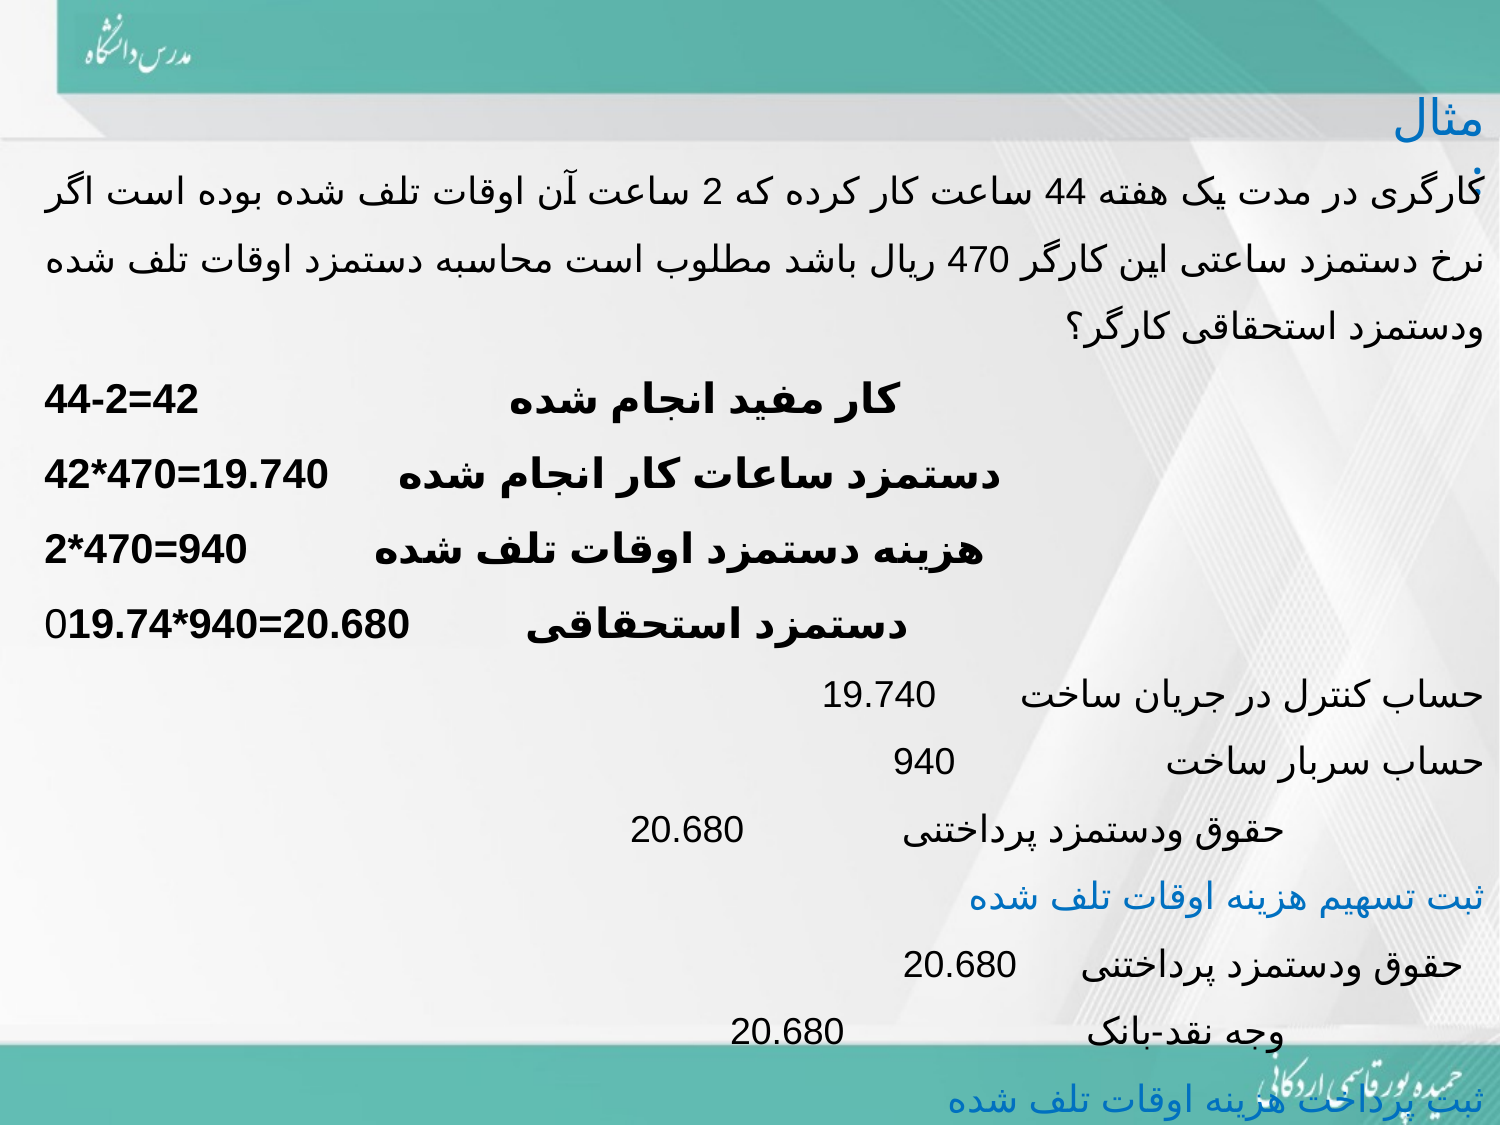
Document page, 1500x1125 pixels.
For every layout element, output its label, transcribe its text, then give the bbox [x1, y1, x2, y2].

picture [0, 0, 1500, 1125]
text_box مثال: [1364, 78, 1500, 137]
text_box کارگری در مدت یک هفته 44 ساعت کار کرده که 2 ساعت آن اوقات تلف شده بوده است اگر نرخ دستمزد ساعتی این کارگر 470 ریال باشد مطلوب است محاسبه دستمزد اوقات تلف شده ودستمزد استحقاقی کارگر؟ کار مفید انجام شده 42=2-44 دستمزد ساعات کار انجام شده 19.740=470*42 هزینه دستمزد اوقات تلف شده 940=470*2 دستمزد استحقاقی 20.680=940*19.740 حساب کنترل در جریان ساخت 19.740 حساب سربار ساخت 940 حقوق ودستمزد پرداختنی 20.680 ثبت تسهیم هزینه اوقات تلف شده حقوق ودستمزد پرداختنی 20.680 وجه نقد-بانک 20.680 ثبت پرداخت هزینه اوقات تلف شده [29, 137, 1500, 1047]
